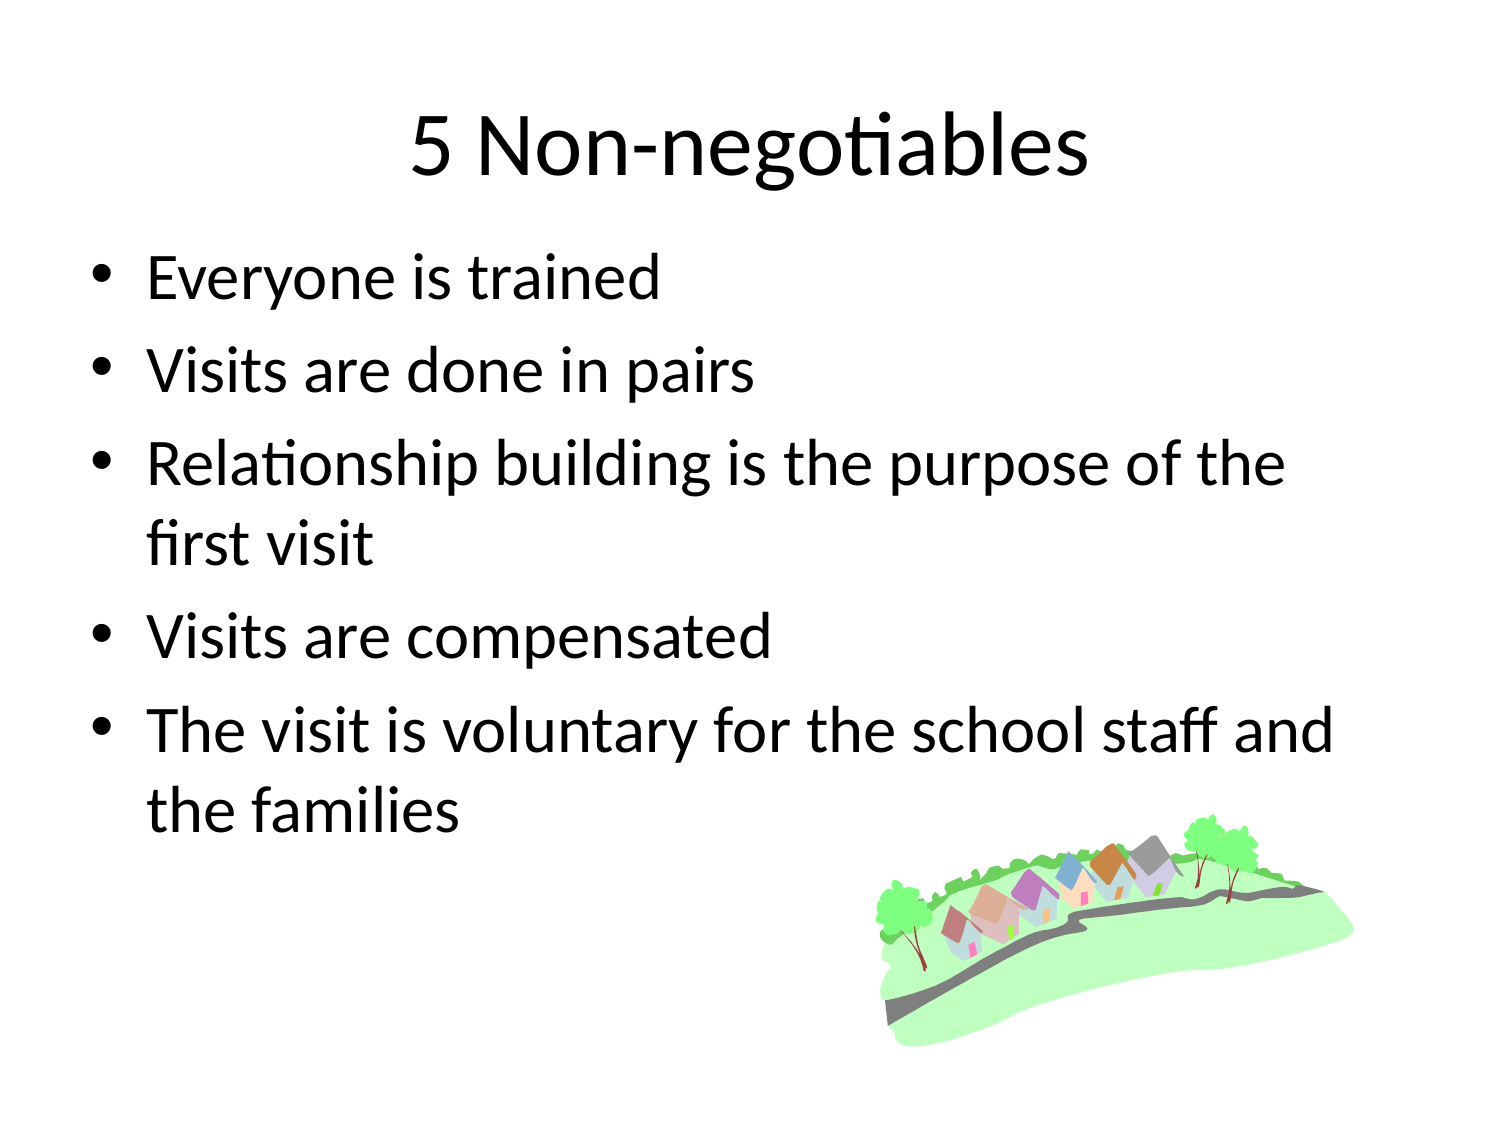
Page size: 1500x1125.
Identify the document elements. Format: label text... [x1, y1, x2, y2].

picture [874, 812, 1359, 1064]
list Everyone is trained Visits are done in pairs Relationship building is the purpose of the first visit Visits are compensated The visit is voluntary for the school staff and the families [75, 224, 1375, 1005]
title 5 Non-negotiables [75, 45, 1425, 233]
